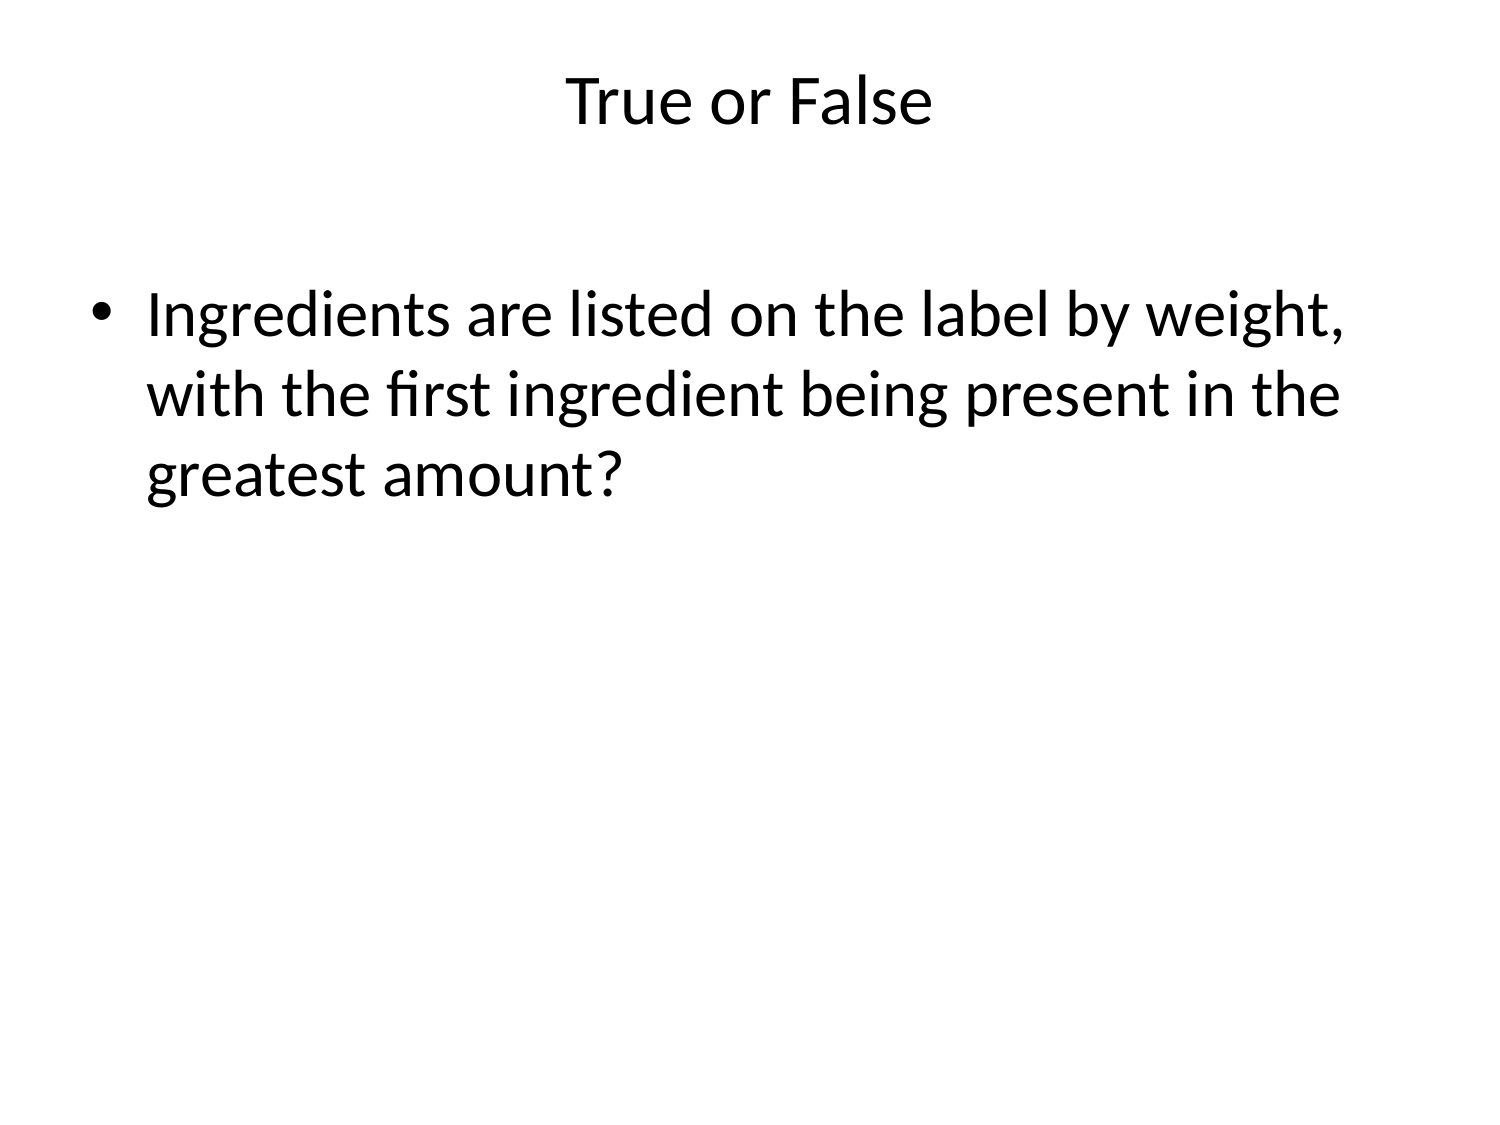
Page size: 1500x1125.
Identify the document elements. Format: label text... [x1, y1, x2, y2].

list Ingredients are listed on the label by weight, with the first ingredient being present in the greatest amount? [75, 262, 1425, 1005]
title True or False [75, 45, 1425, 233]
